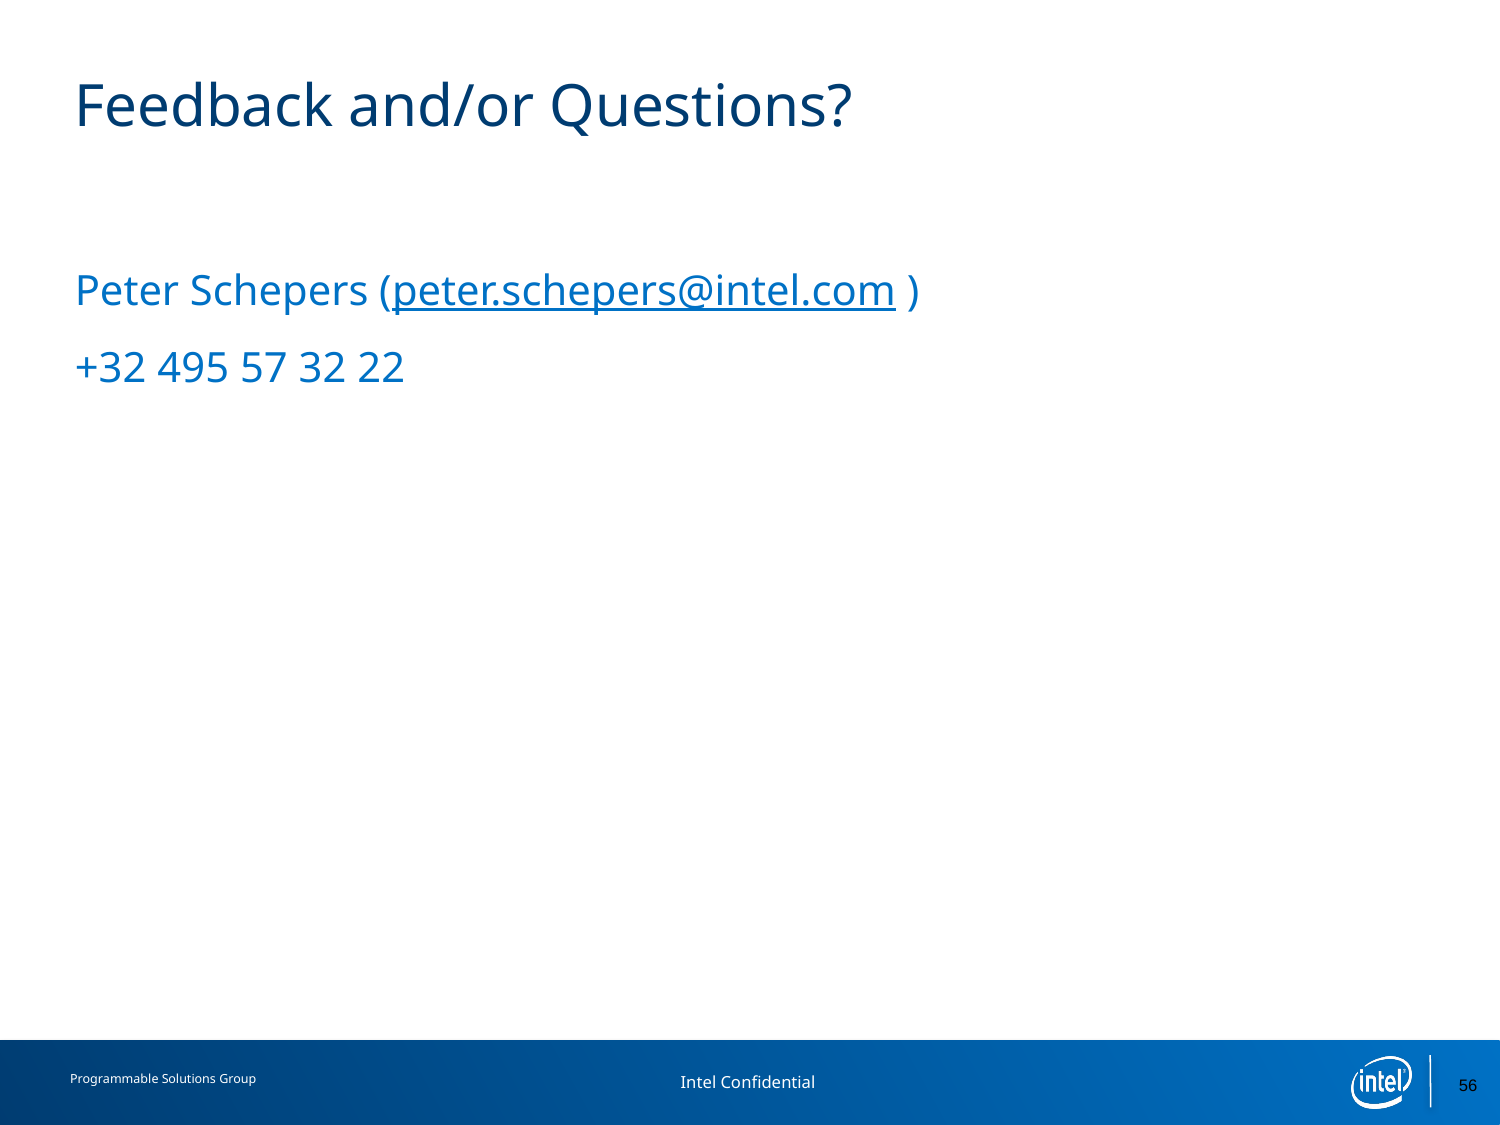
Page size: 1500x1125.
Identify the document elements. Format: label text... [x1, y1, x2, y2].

list Peter Schepers (peter.schepers@intel.com ) +32 495 57 32 22 [74, 263, 1425, 1013]
title Feedback and/or Questions? [74, 67, 1425, 258]
slide_number 56 [1127, 1055, 1478, 1116]
